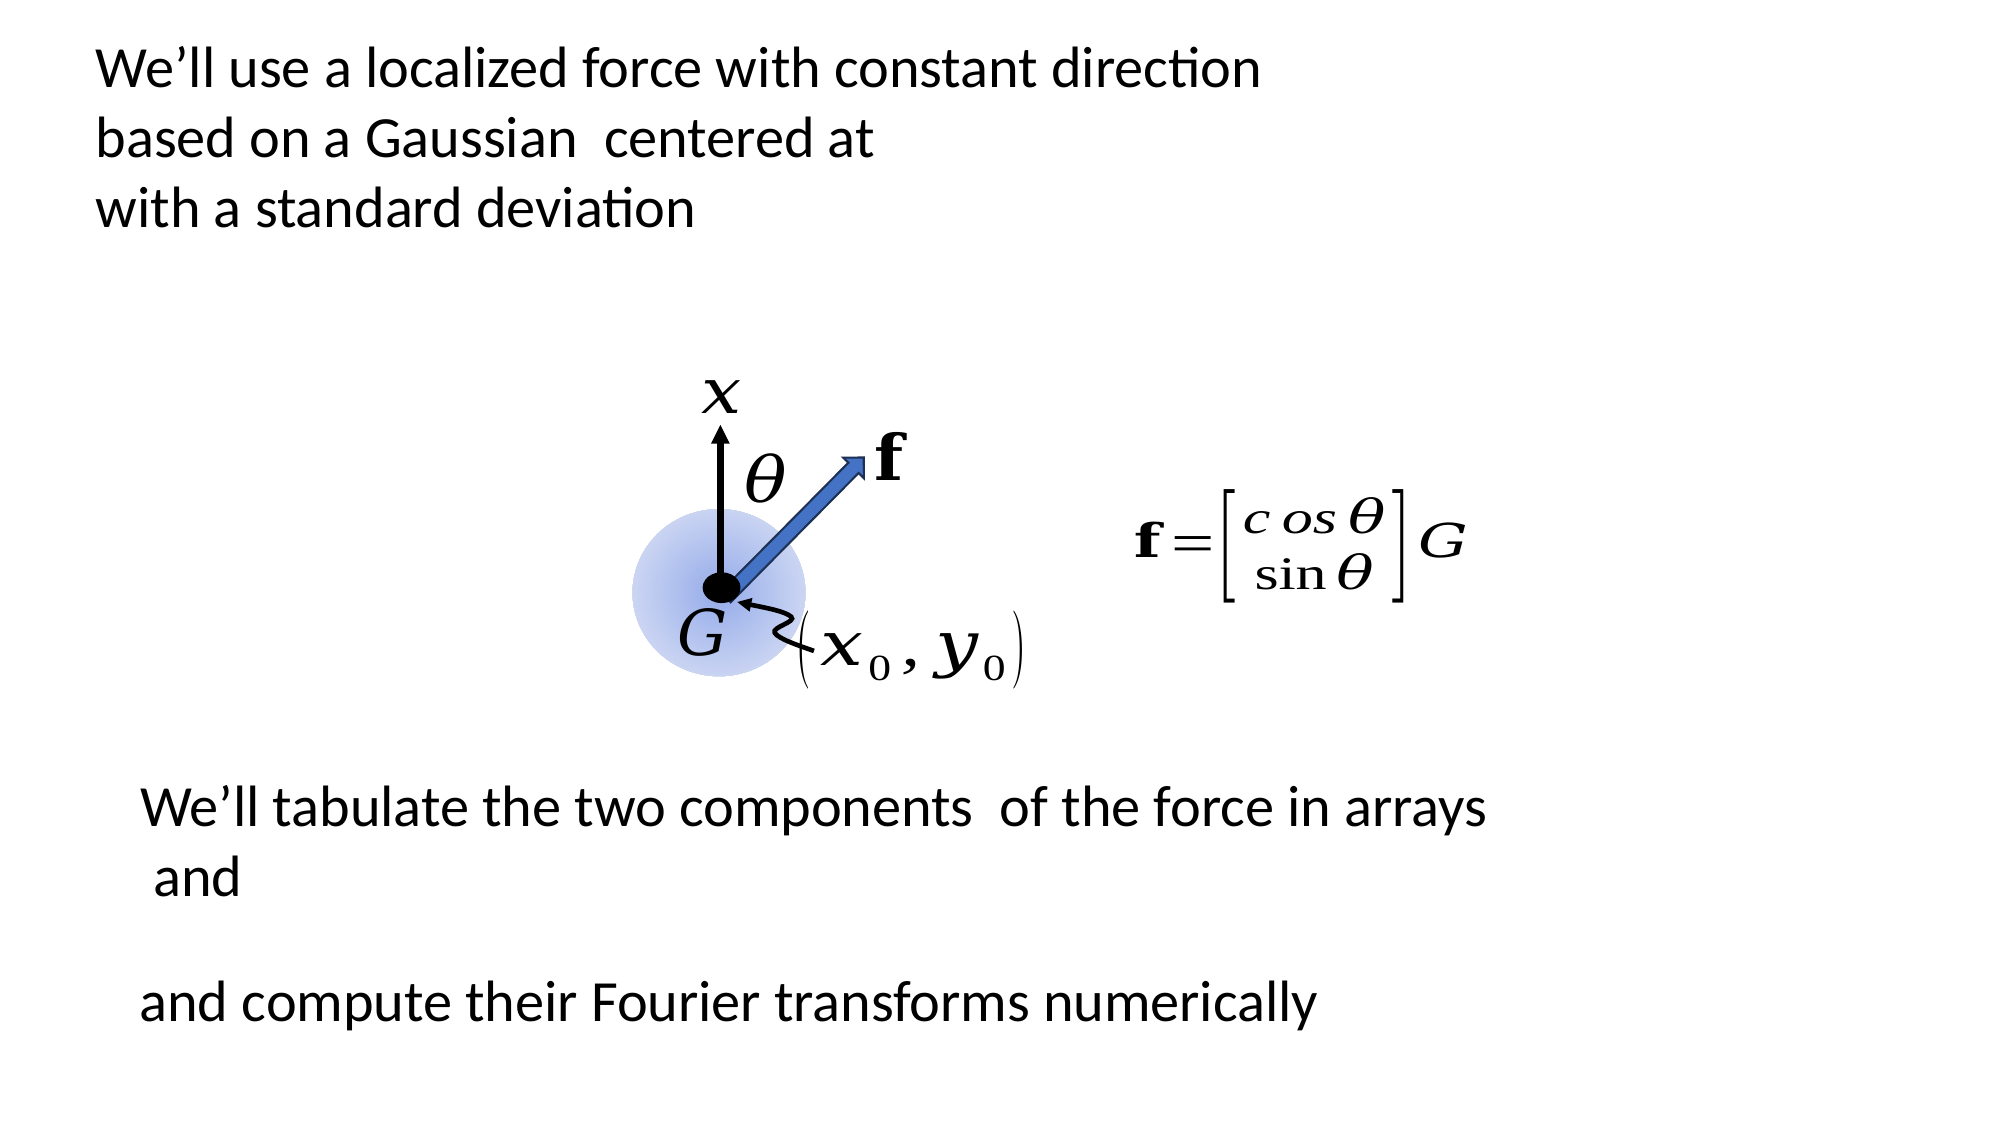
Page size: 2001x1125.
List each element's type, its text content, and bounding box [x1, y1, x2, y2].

text_box [735, 456, 865, 595]
text_box and compute their Fourier transforms numerically [124, 955, 1334, 1041]
text_box [737, 598, 815, 652]
text_box [631, 508, 807, 678]
text_box [701, 571, 742, 605]
